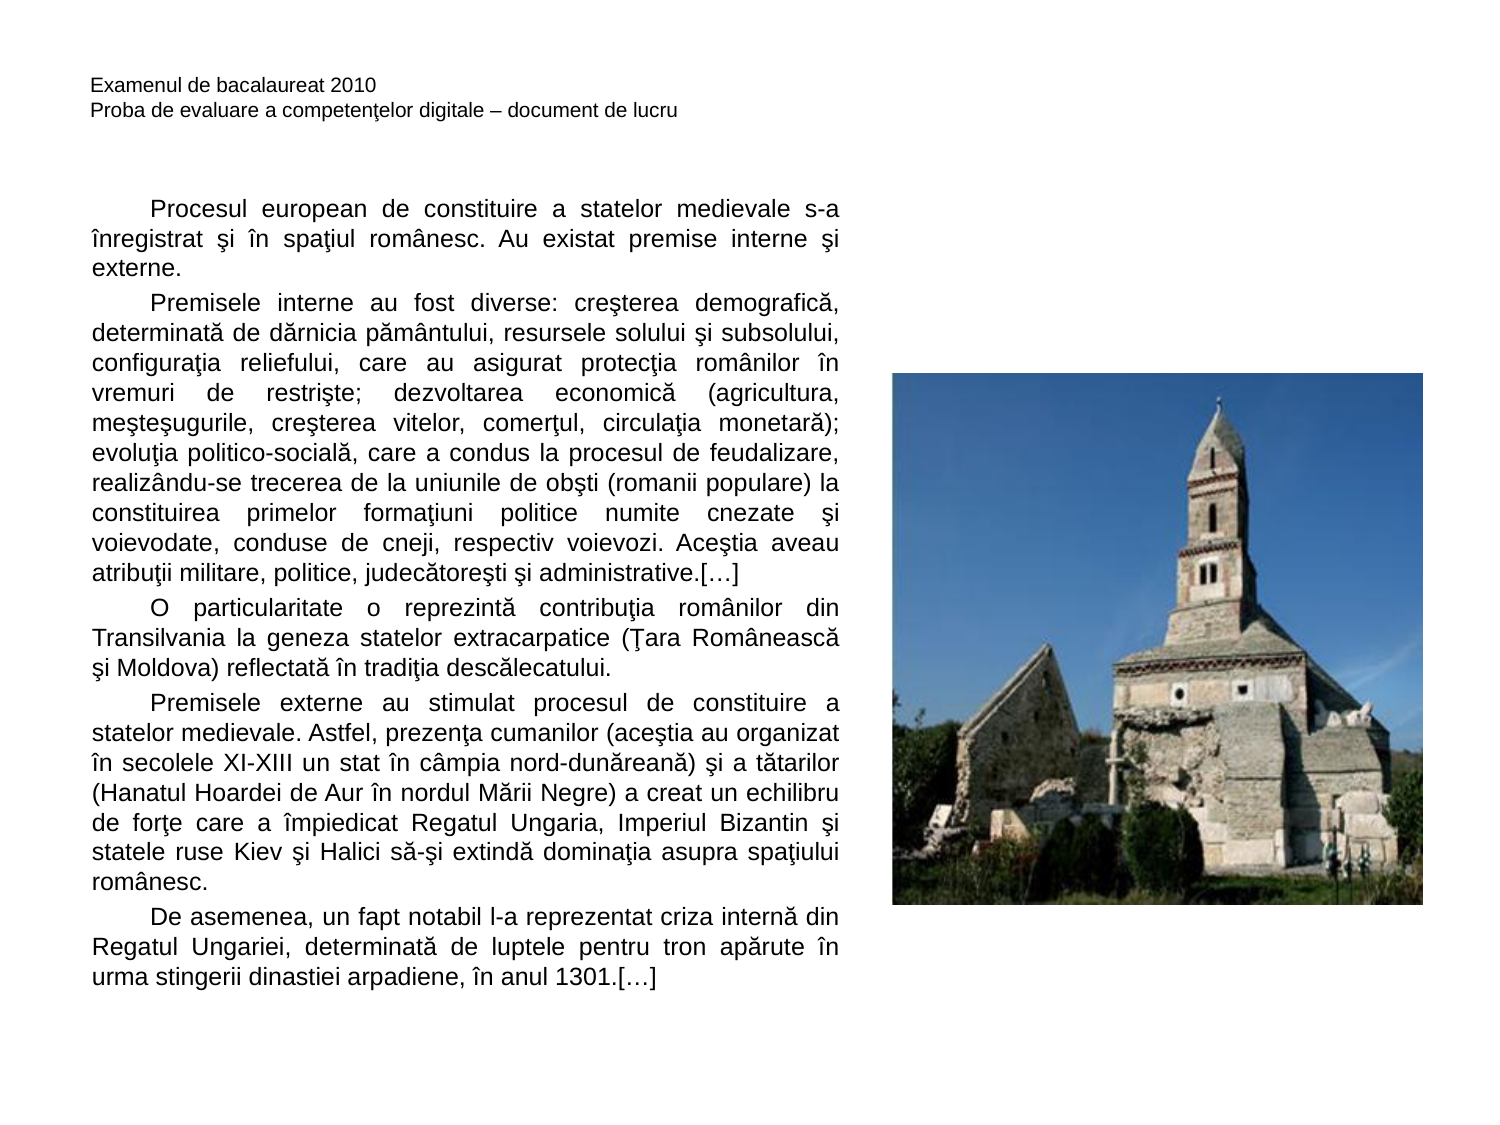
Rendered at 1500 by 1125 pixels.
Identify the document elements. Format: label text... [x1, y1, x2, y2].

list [891, 373, 1424, 905]
title Examenul de bacalaureat 2010 Proba de evaluare a competenţelor digitale – document de lucru [74, 44, 1426, 150]
list Procesul european de constituire a statelor medievale s-a înregistrat şi în spaţiul românesc. Au existat premise interne şi externe. Premisele interne au fost diverse: creşterea demografică, determinată de dărnicia pământului, resursele solului şi subsolului, configuraţia reliefului, care au asigurat protecţia românilor în vremuri de restrişte; dezvoltarea economică (agricultura, meşteşugurile, creşterea vitelor, comerţul, circulaţia monetară); evoluţia politico-socială, care a condus la procesul de feudalizare, realizându-se trecerea de la uniunile de obşti (romanii populare) la constituirea primelor formaţiuni politice numite cnezate şi voievodate, conduse de cneji, respectiv voievozi. Aceştia aveau atribuţii militare, politice, judecătoreşti şi administrative.[…] O particularitate o reprezintă contribuţia românilor din Transilvania la geneza statelor extracarpatice (Ţara Românească şi Moldova) reflectată în tradiţia descălecatului. Premisele externe au stimulat procesul de constituire a statelor medievale. Astfel, prezenţa cumanilor (aceştia au organizat în secolele XI-XIII un stat în câmpia nord-dunăreană) şi a tătarilor (Hanatul Hoardei de Aur în nordul Mării Negre) a creat un echilibru de forţe care a împiedicat Regatul Ungaria, Imperiul Bizantin şi statele ruse Kiev şi Halici să-şi extindă dominaţia asupra spaţiului românesc. De asemenea, un fapt notabil l-a reprezentat criza internă din Regatul Ungariei, determinată de luptele pentru tron apărute în urma stingerii dinastiei arpadiene, în anul 1301.[…] [76, 184, 857, 1048]
